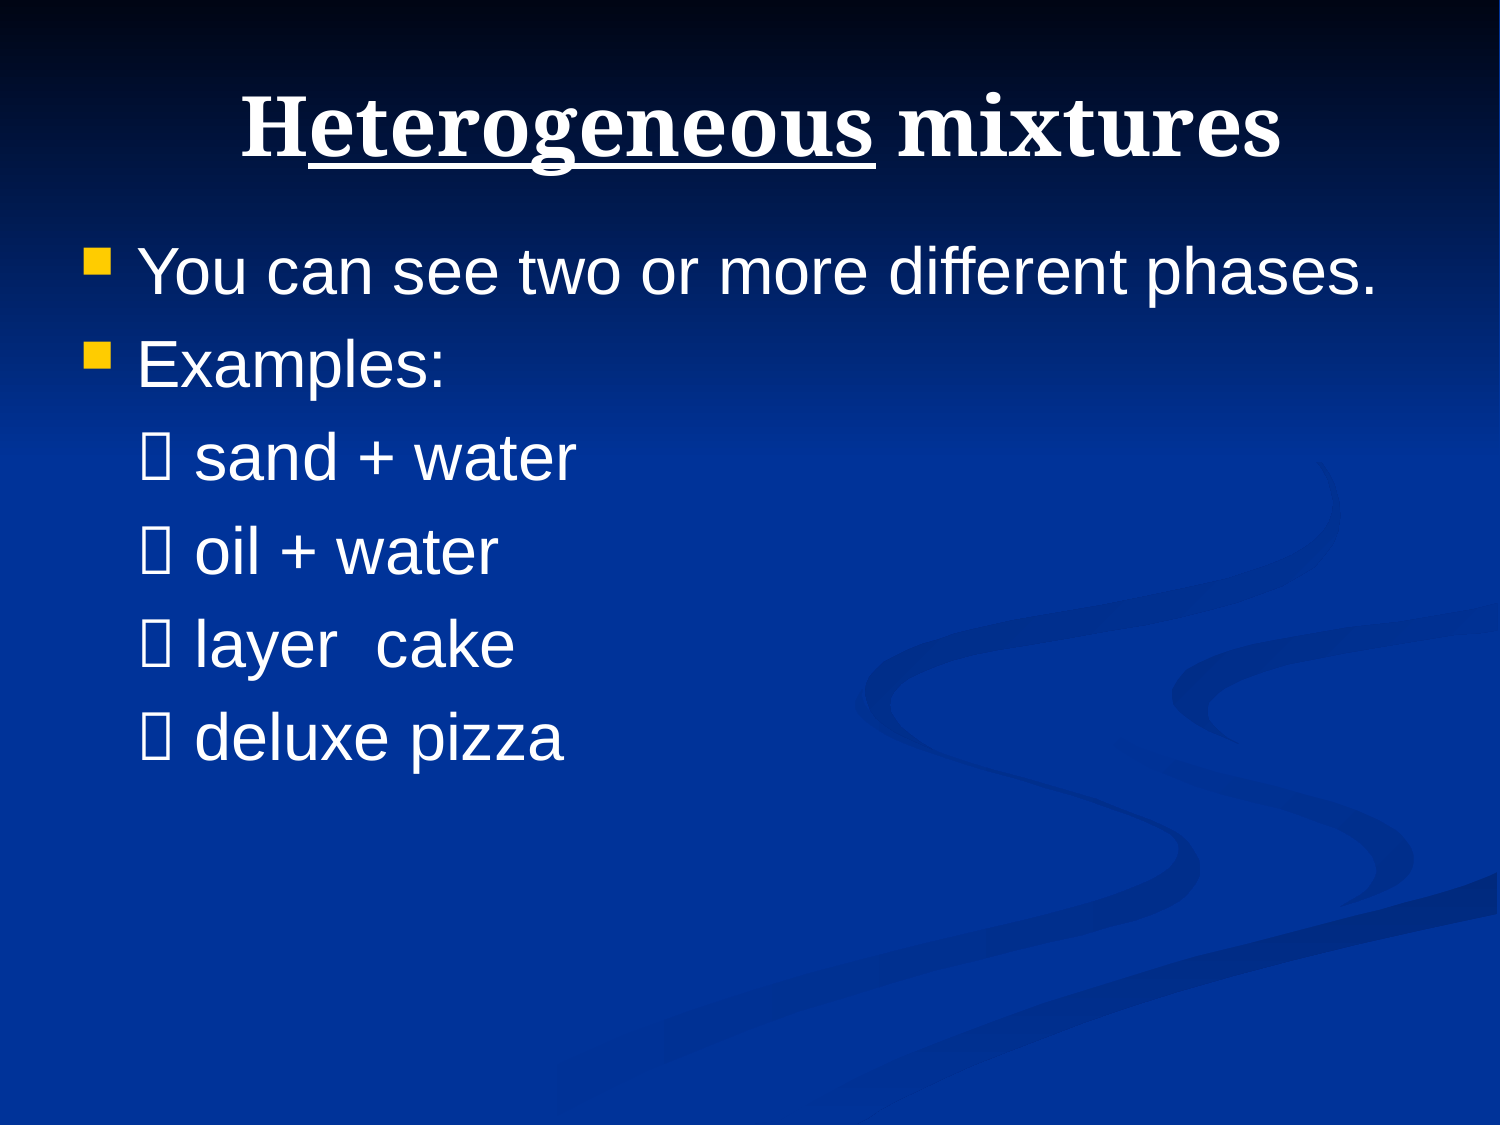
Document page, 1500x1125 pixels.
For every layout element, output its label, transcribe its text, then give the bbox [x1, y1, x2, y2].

title Heterogeneous mixtures [76, 42, 1448, 204]
list You can see two or more different phases. Examples:  sand + water  oil + water  layer cake  deluxe pizza [64, 219, 1416, 1095]
